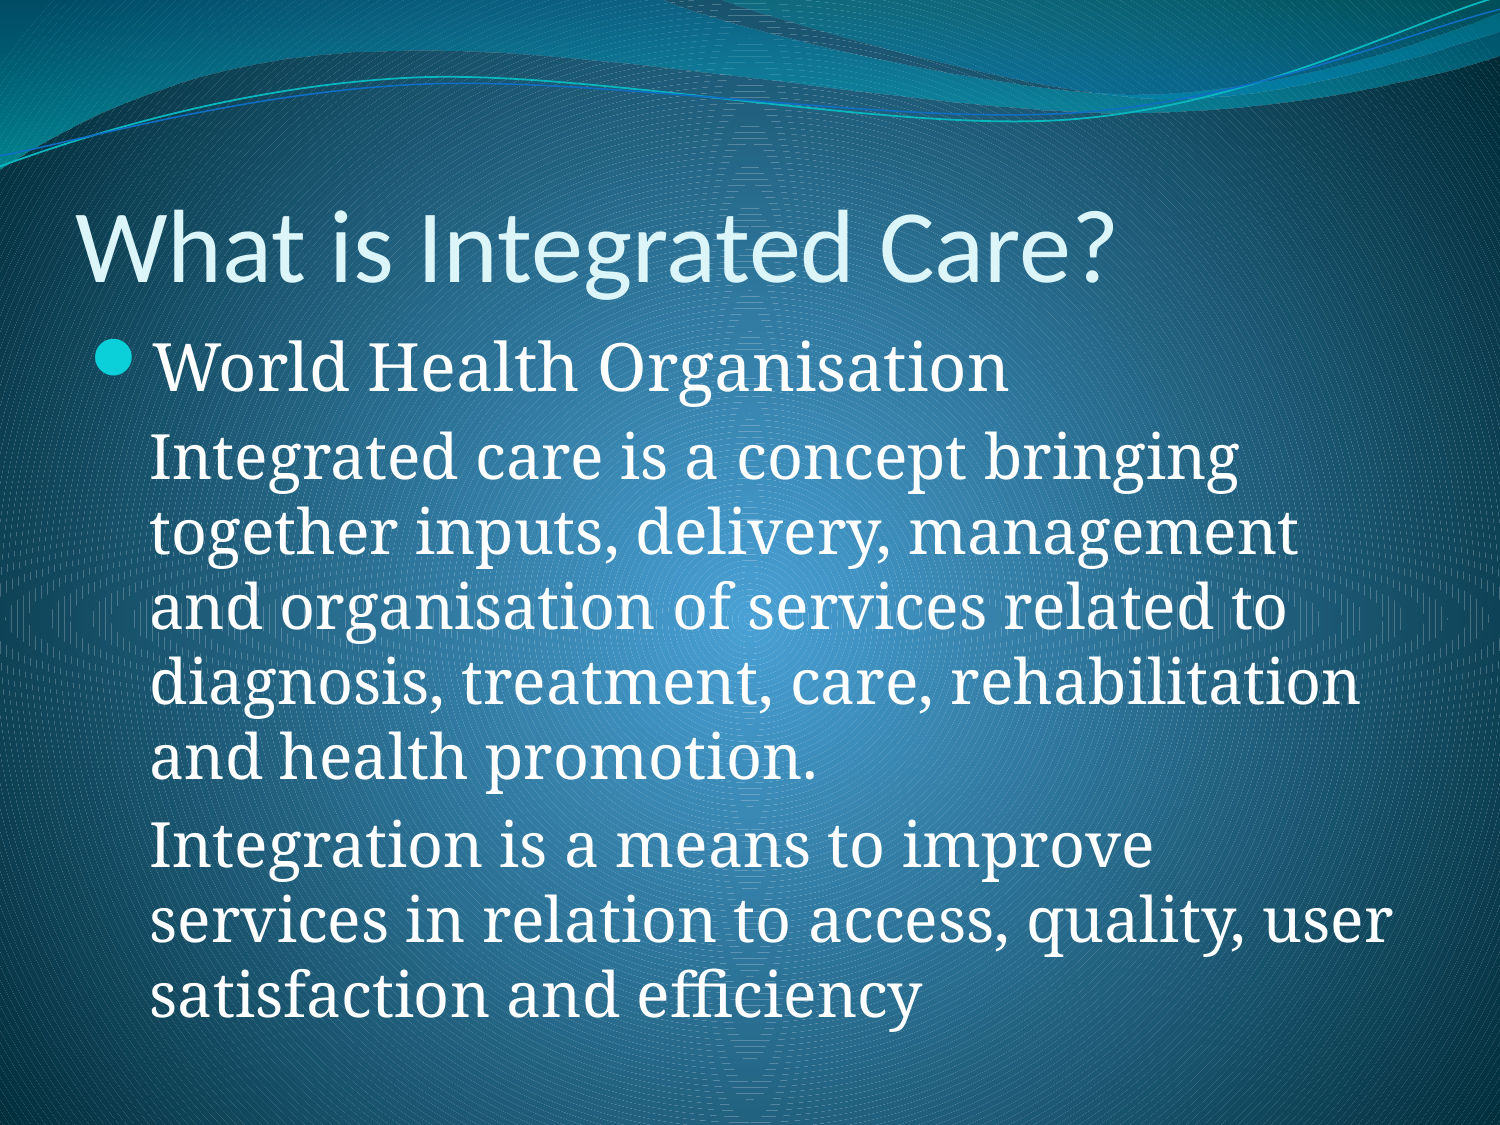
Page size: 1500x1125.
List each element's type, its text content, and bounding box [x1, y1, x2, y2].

title What is Integrated Care? [75, 115, 1425, 303]
list World Health Organisation Integrated care is a concept bringing together inputs, delivery, management and organisation of services related to diagnosis, treatment, care, rehabilitation and health promotion. Integration is a means to improve services in relation to access, quality, user satisfaction and efficiency [75, 317, 1425, 1038]
